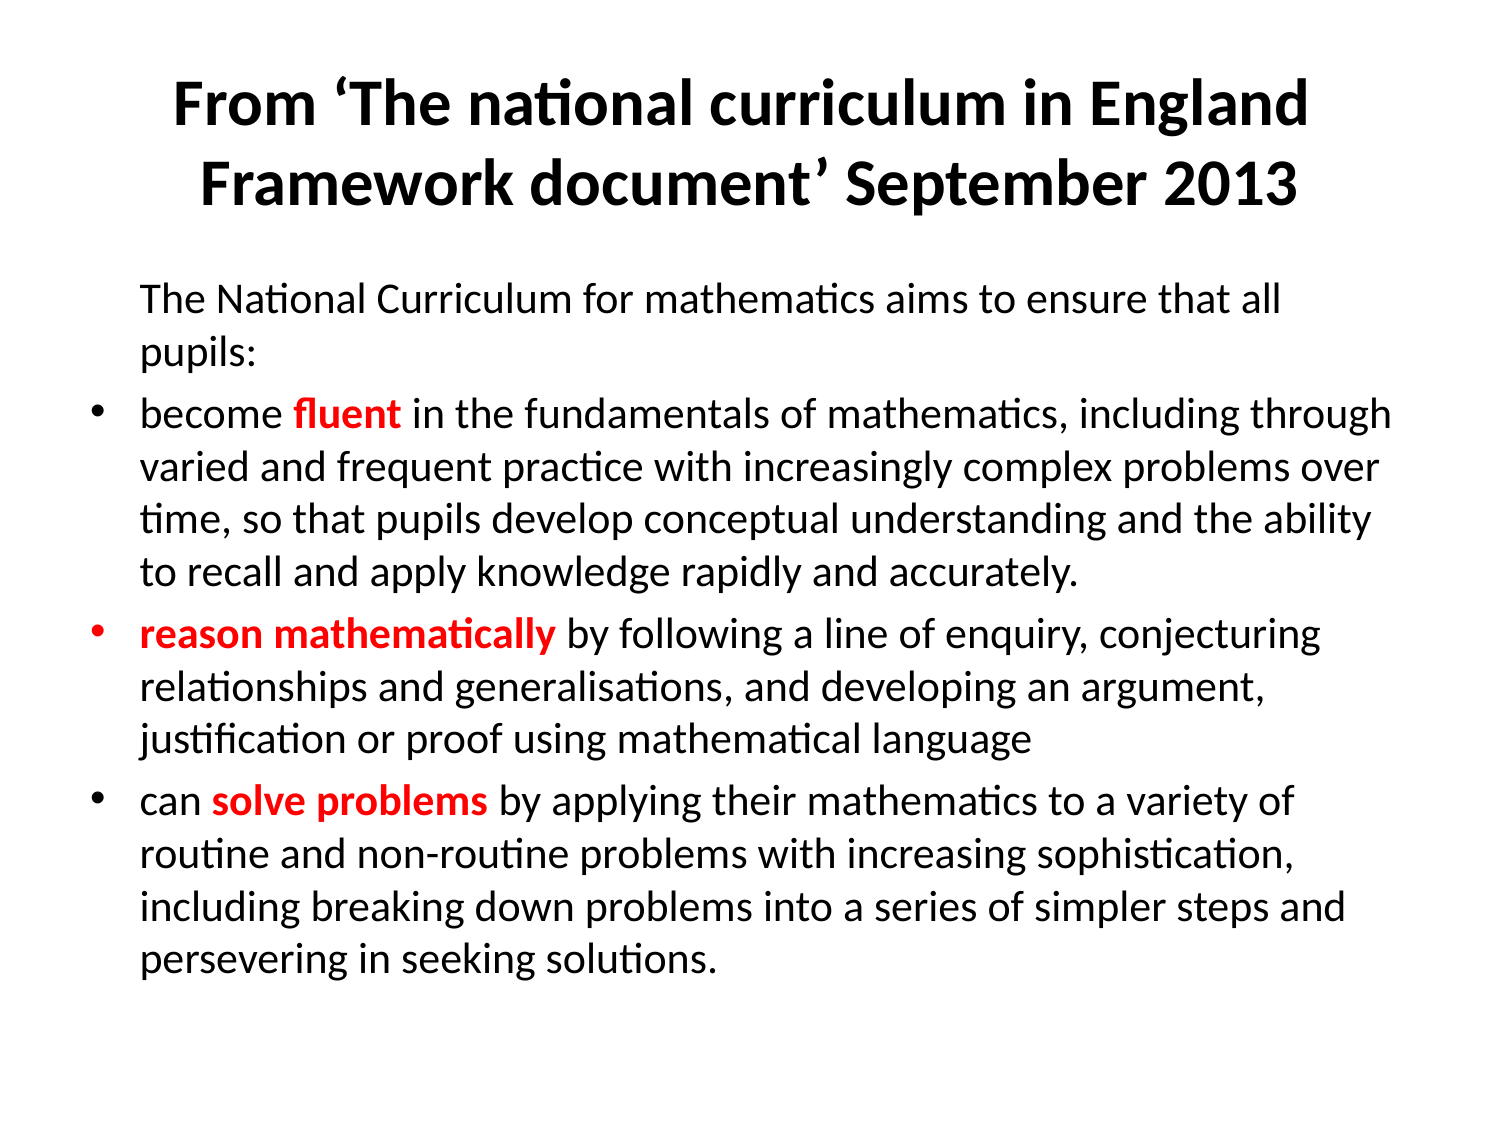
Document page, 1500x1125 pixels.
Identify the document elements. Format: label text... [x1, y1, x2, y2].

title From ‘The national curriculum in England Framework document’ September 2013 [75, 45, 1425, 233]
list The National Curriculum for mathematics aims to ensure that all pupils: become fluent in the fundamentals of mathematics, including through varied and frequent practice with increasingly complex problems over time, so that pupils develop conceptual understanding and the ability to recall and apply knowledge rapidly and accurately. reason mathematically by following a line of enquiry, conjecturing relationships and generalisations, and developing an argument, justification or proof using mathematical language can solve problems by applying their mathematics to a variety of routine and non-routine problems with increasing sophistication, including breaking down problems into a series of simpler steps and persevering in seeking solutions. [75, 262, 1425, 1038]
